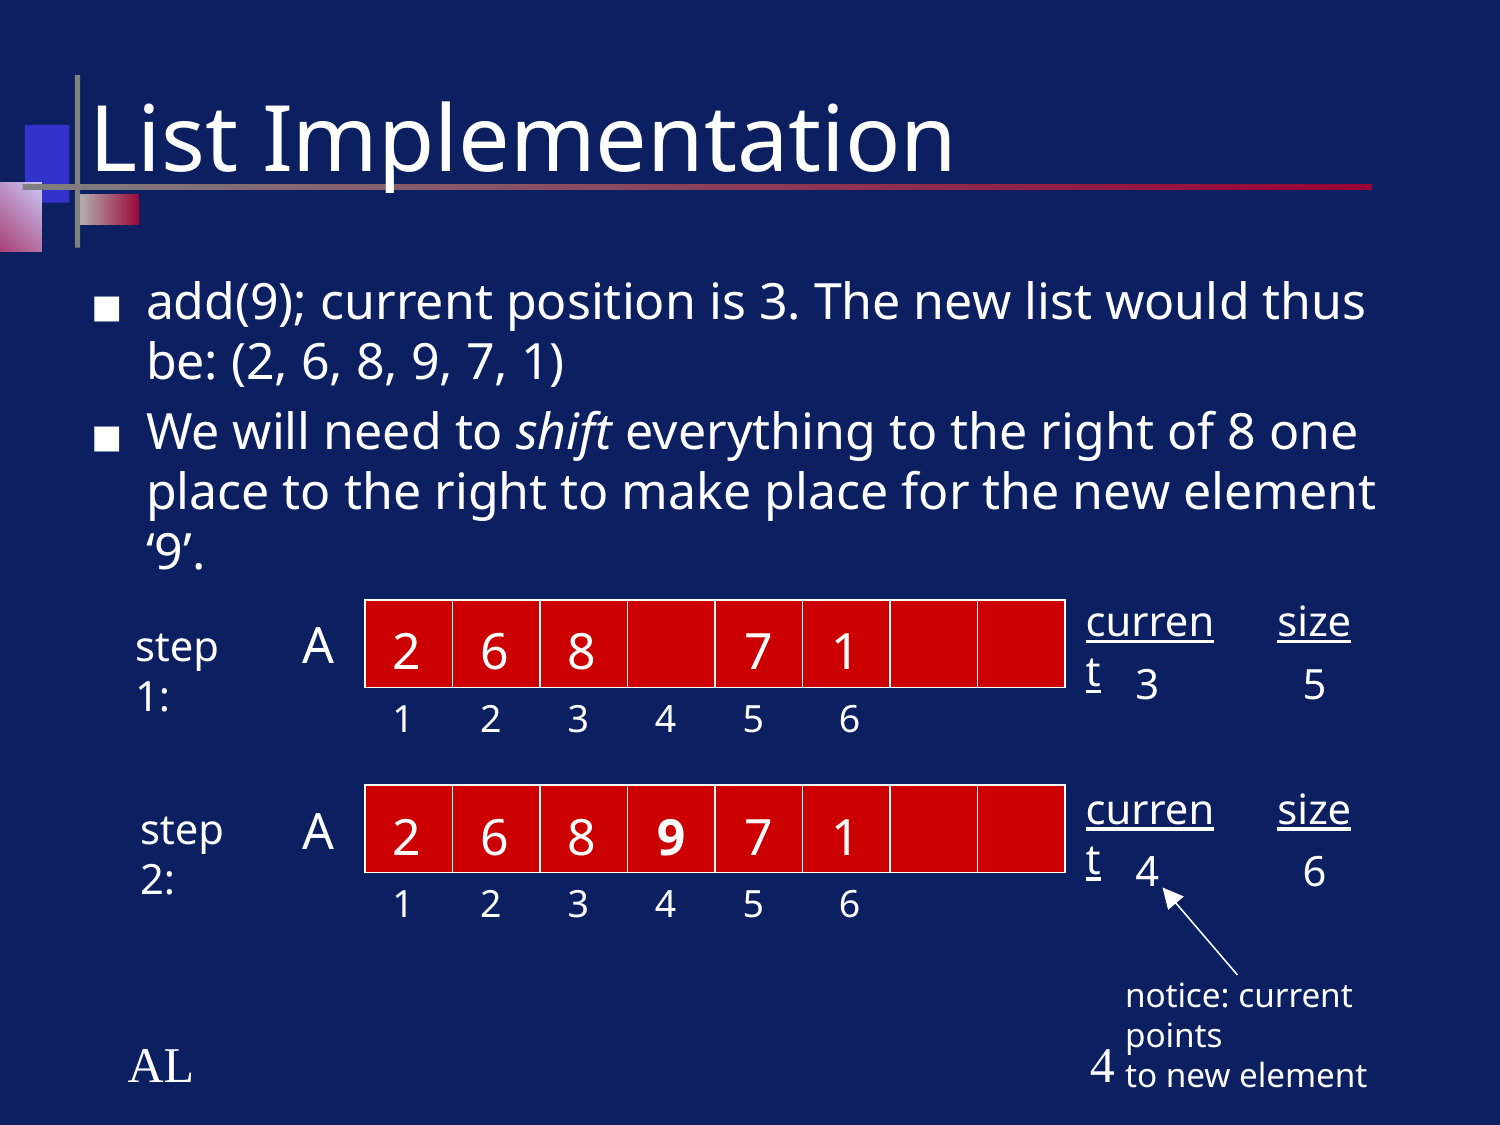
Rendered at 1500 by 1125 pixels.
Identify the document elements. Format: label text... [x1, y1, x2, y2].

slide_number AL [112, 1025, 425, 1100]
title List Implementation [74, 59, 1425, 210]
list add(9); current position is 3. The new list would thus be: (2, 6, 8, 9, 7, 1) We will need to shift everything to the right of 8 one place to the right to make place for the new element ‘9’. [74, 262, 1425, 563]
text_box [124, 774, 1451, 1063]
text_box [119, 587, 1368, 748]
slide_number ‹#› [1074, 1072, 1388, 1100]
